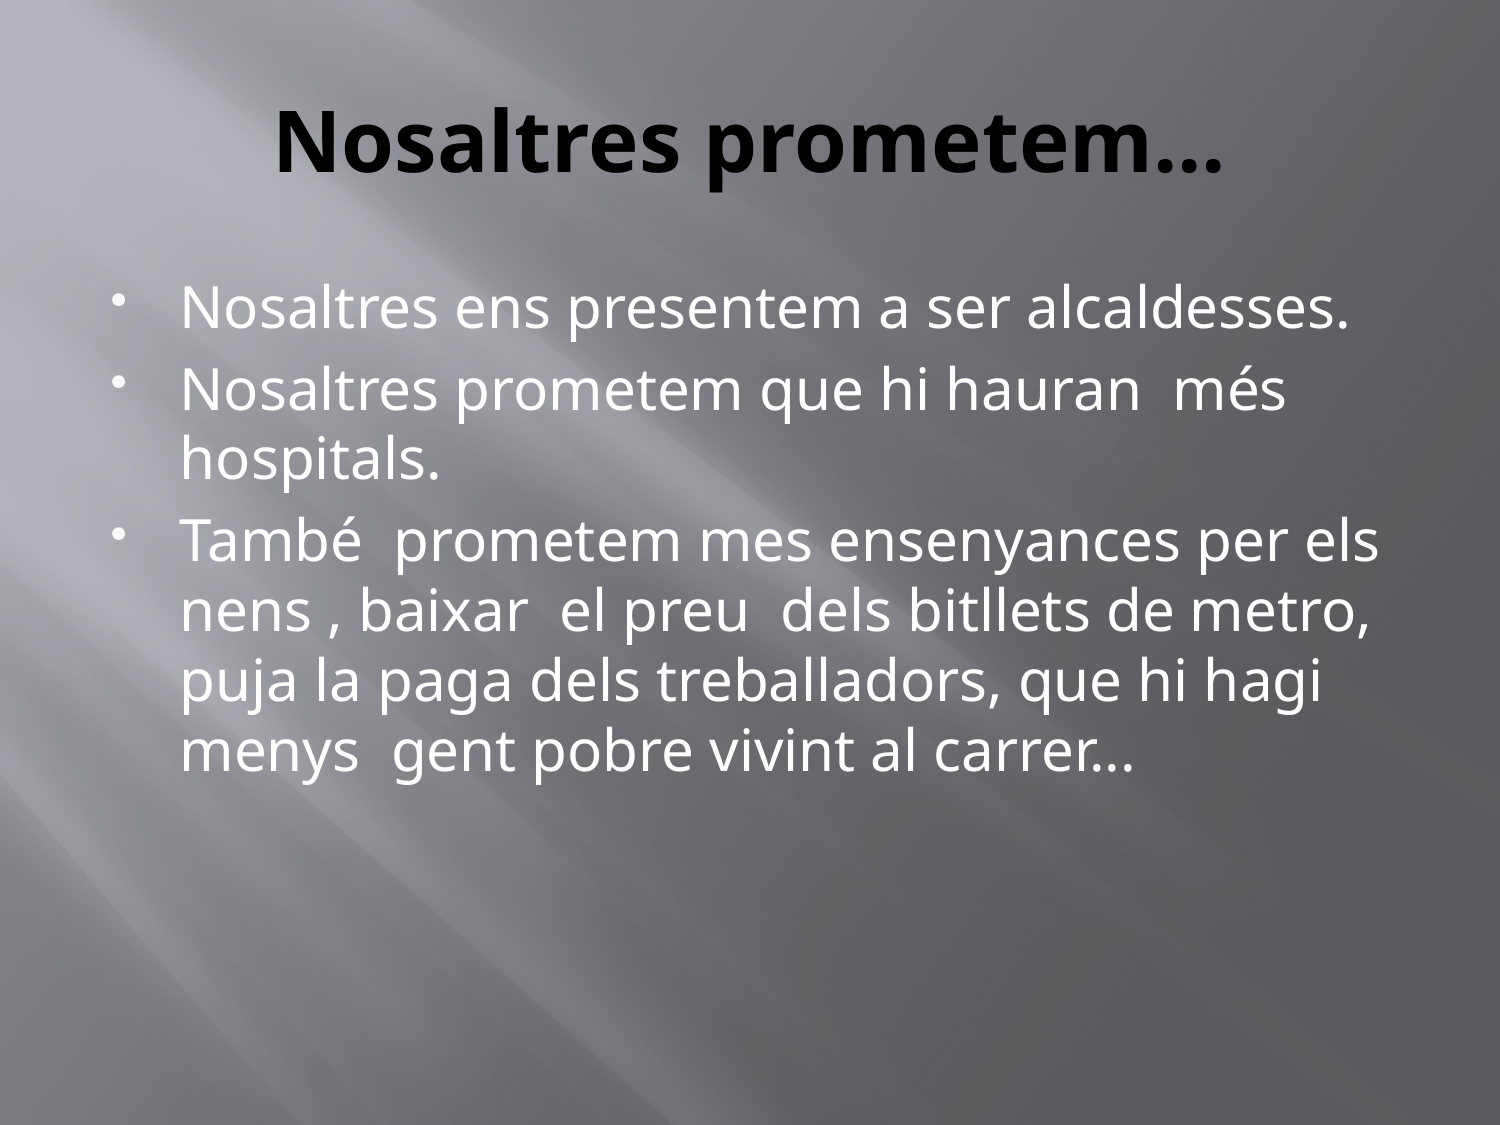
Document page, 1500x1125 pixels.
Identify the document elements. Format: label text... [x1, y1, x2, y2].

list Nosaltres ens presentem a ser alcaldesses. Nosaltres prometem que hi hauran més hospitals. També prometem mes ensenyances per els nens , baixar el preu dels bitllets de metro, puja la paga dels treballadors, que hi hagi menys gent pobre vivint al carrer... [75, 262, 1425, 1035]
title Nosaltres prometem... [75, 45, 1425, 233]
